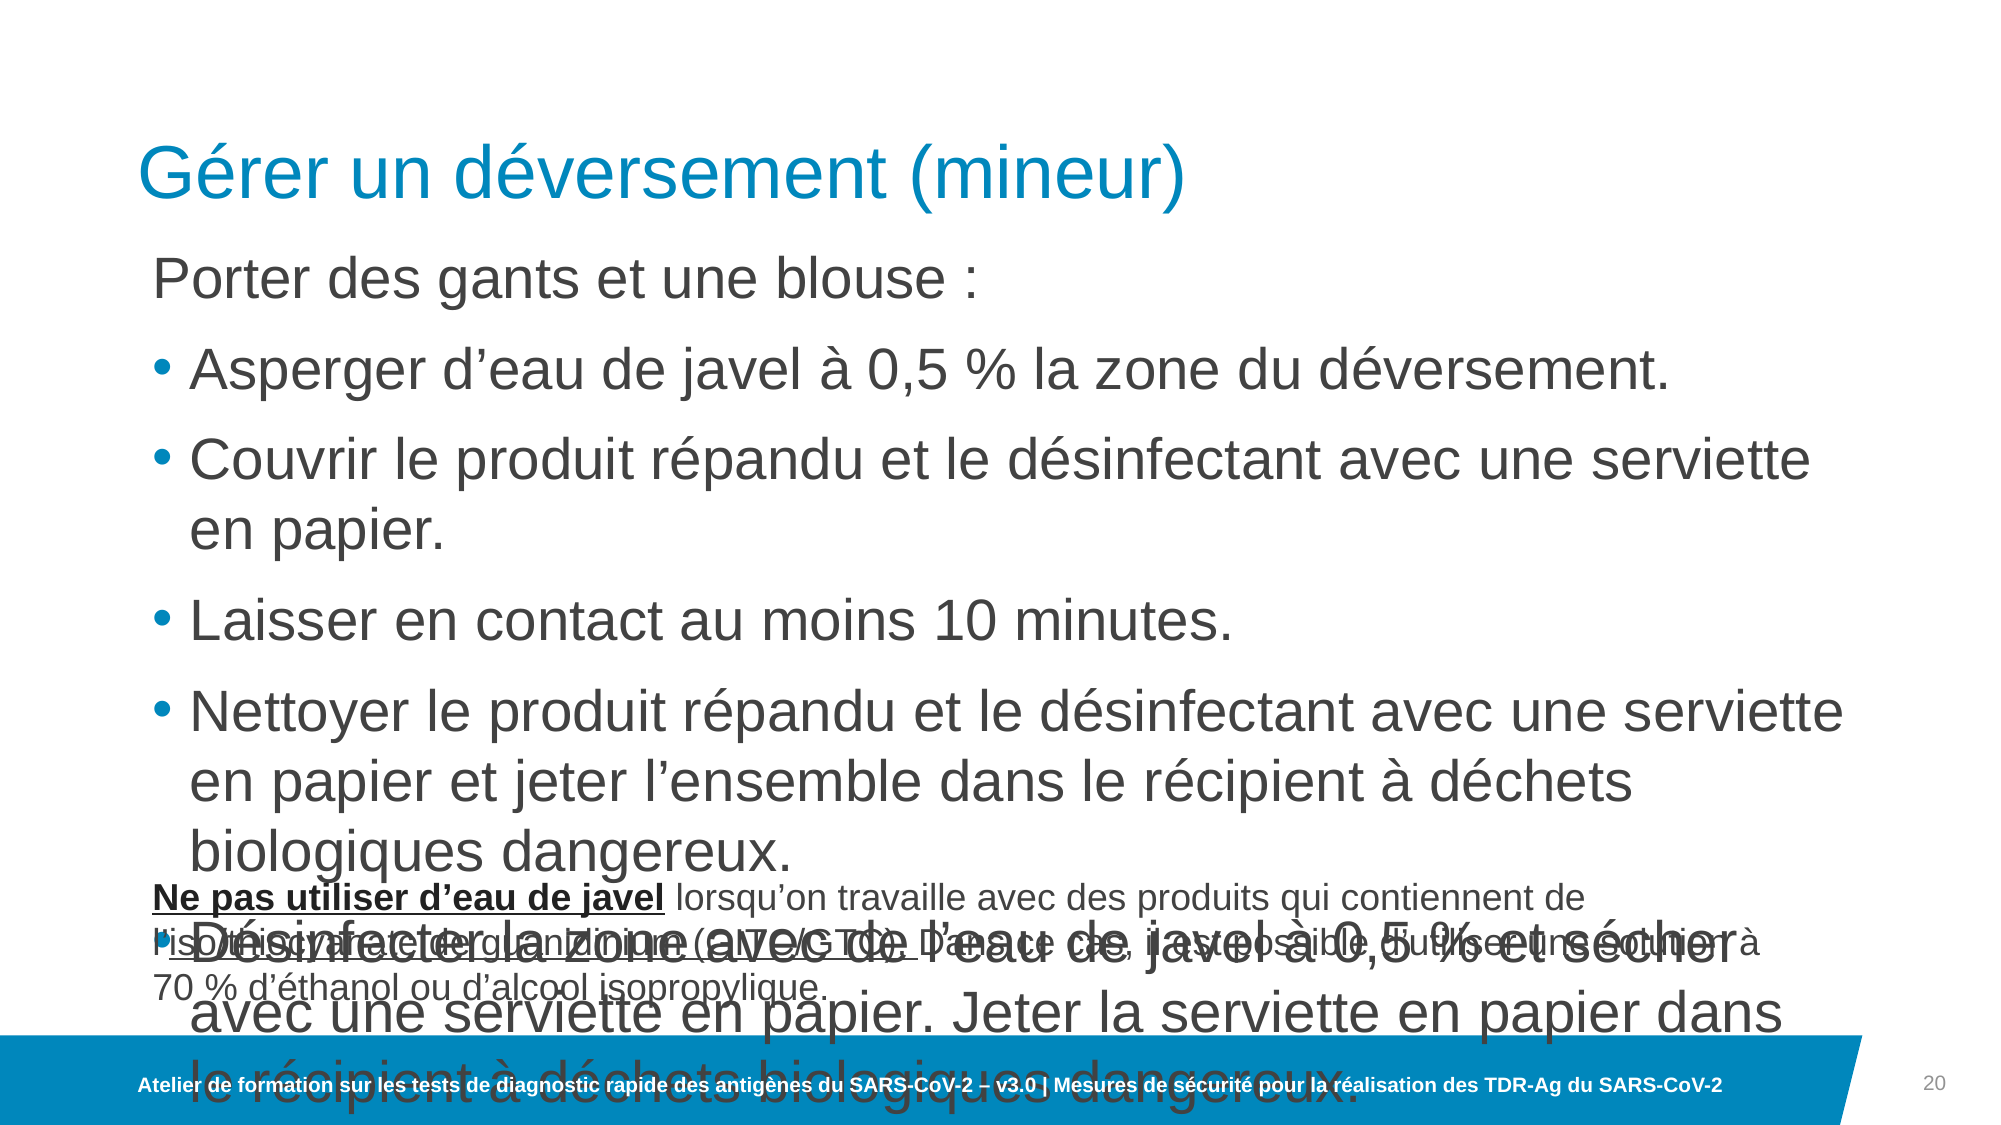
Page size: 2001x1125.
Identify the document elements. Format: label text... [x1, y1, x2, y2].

text_box Ne pas utiliser d’eau de javel lorsqu’on travaille avec des produits qui contiennent de l’iso/thiocyanate de guanidinium (GITC/GTC). Dans ce cas, il est possible d’utiliser une solution à 70 % d’éthanol ou d’alcool isopropylique. [137, 865, 1863, 1016]
slide_number 20 [1862, 1035, 1947, 1125]
list Porter des gants et une blouse : Asperger d’eau de javel à 0,5 % la zone du déversement. Couvrir le produit répandu et le désinfectant avec une serviette en papier. Laisser en contact au moins 10 minutes. Nettoyer le produit répandu et le désinfectant avec une serviette en papier et jeter l’ensemble dans le récipient à déchets biologiques dangereux. Désinfecter la zone avec de l’eau de javel à 0,5 % et sécher avec une serviette en papier. Jeter la serviette en papier dans le récipient à déchets biologiques dangereux. Désinfecter la zone avec de l’alcool à 70 % et sécher avec une serviette en papier. Jeter la serviette en papier dans le récipient à déchets biologiques dangereux. [137, 232, 1863, 865]
title Gérer un déversement (mineur) [137, 59, 1863, 215]
footer Atelier de formation sur les tests de diagnostic rapide des antigènes du SARS-CoV-2 – v3.0 | Mesures de sécurité pour la réalisation des TDR-Ag du SARS-CoV-2 [137, 1042, 1762, 1125]
